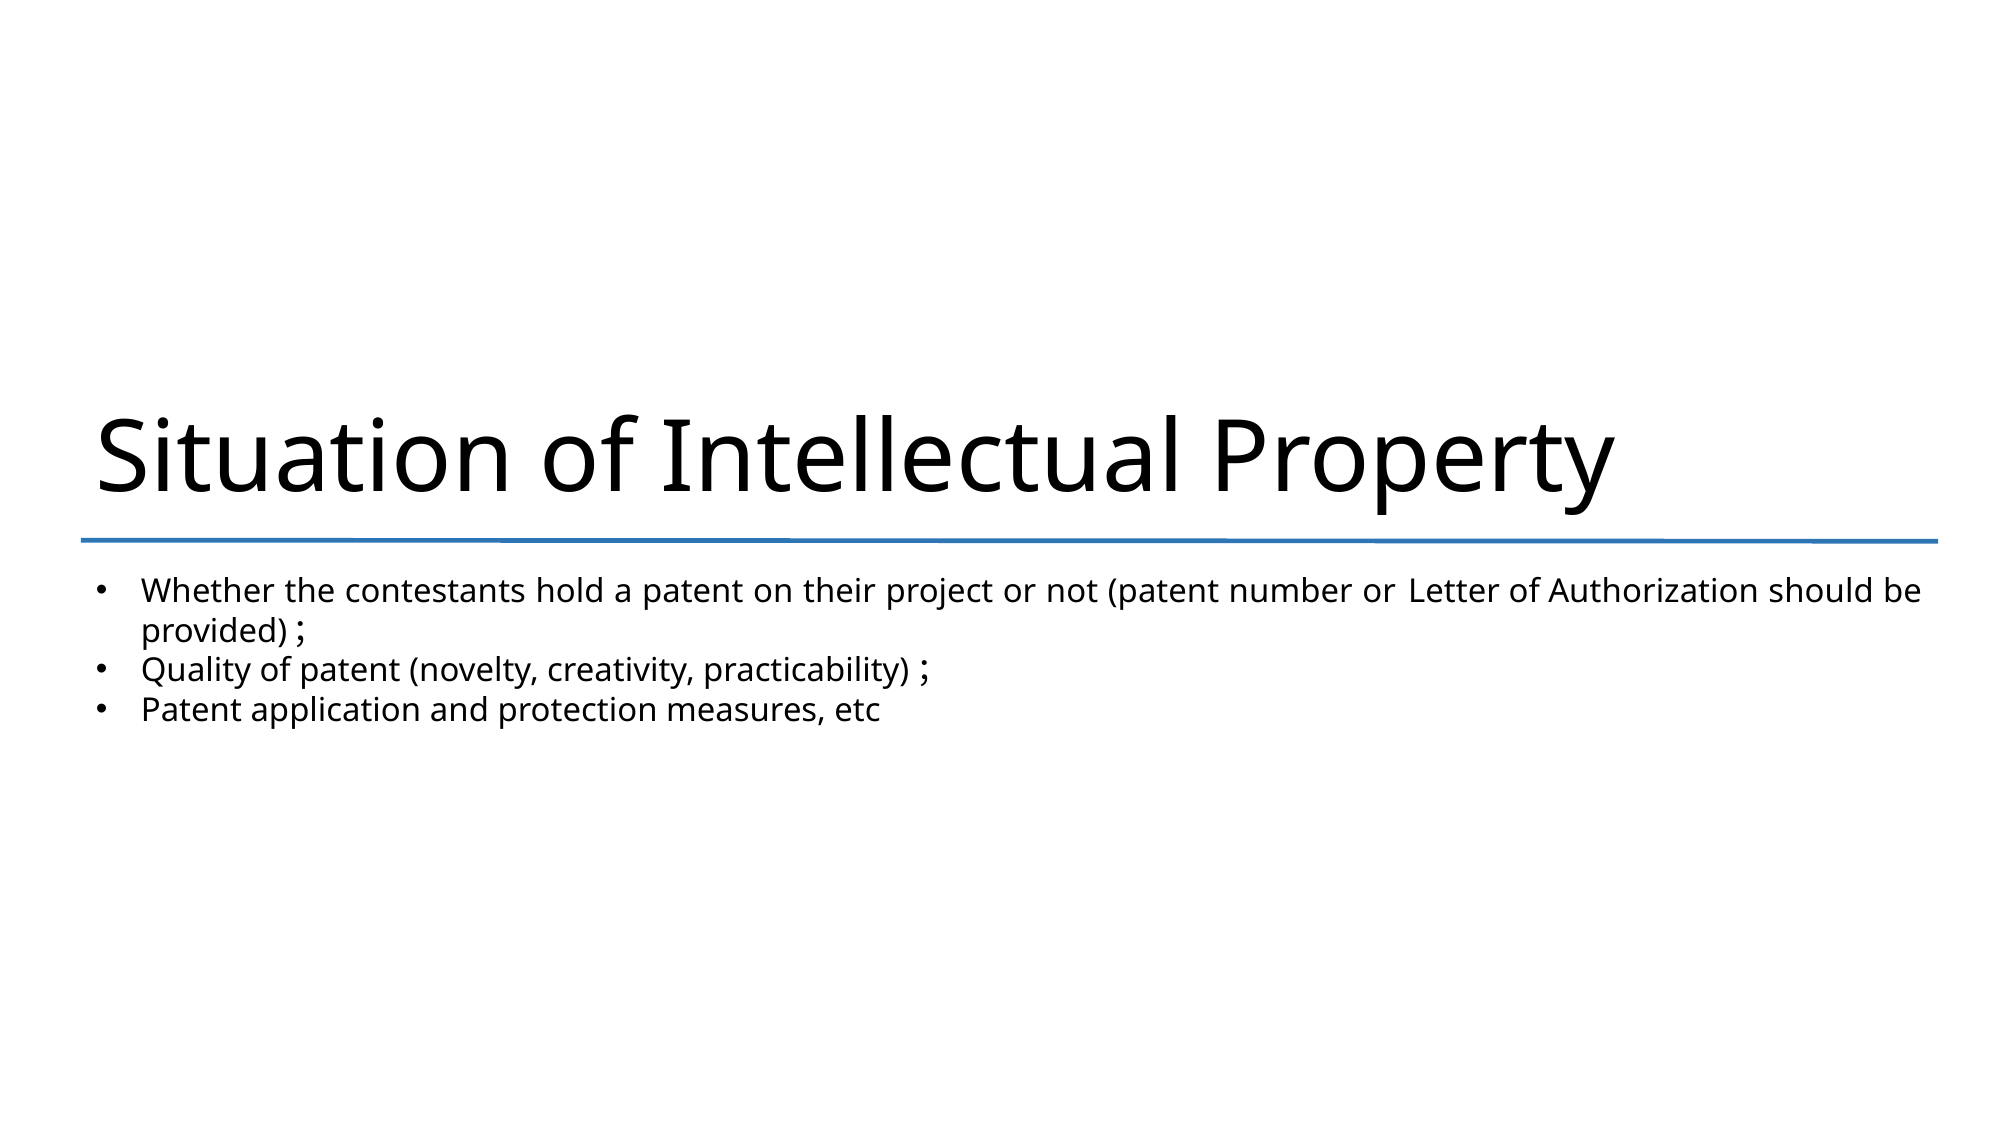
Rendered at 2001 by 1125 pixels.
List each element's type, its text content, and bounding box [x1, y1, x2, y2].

text_box Whether the contestants hold a patent on their project or not (patent number or Letter of Authorization should be provided)； Quality of patent (novelty, creativity, practicability)； Patent application and protection measures, etc [80, 561, 1939, 738]
text_box Situation of Intellectual Property [80, 241, 1939, 521]
